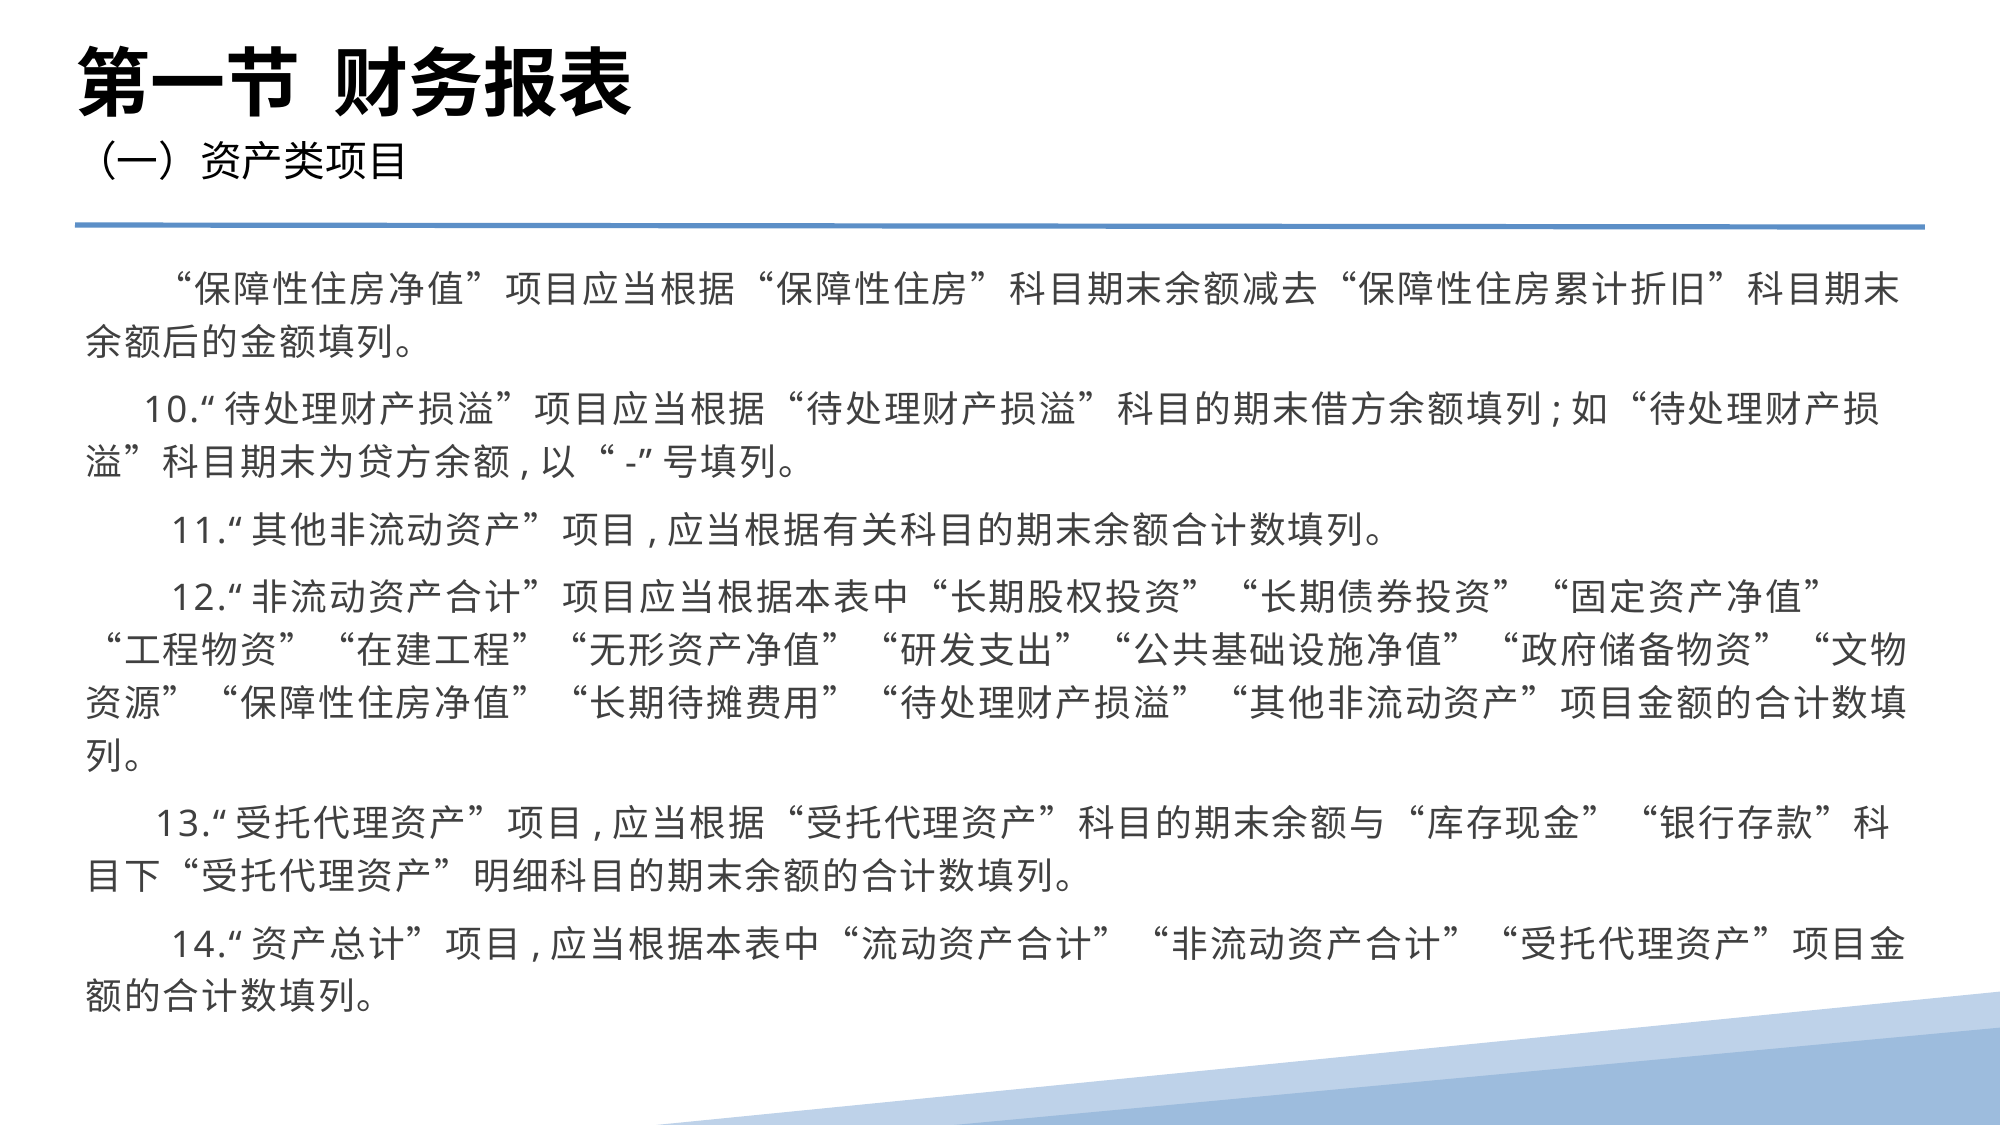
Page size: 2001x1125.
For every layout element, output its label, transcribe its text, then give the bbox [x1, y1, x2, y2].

text_box 第一节 财务报表 [75, 24, 1925, 124]
text_box （一）资产类项目 [75, 124, 1925, 200]
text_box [656, 991, 2000, 1125]
text_box “保障性住房净值”项目应当根据“保障性住房”科目期末余额减去“保障性住房累计折旧”科目期末余额后的金额填列。 10.“待处理财产损溢”项目应当根据“待处理财产损溢”科目的期末借方余额填列;如“待处理财产损溢”科目期末为贷方余额,以“-”号填列。 11.“其他非流动资产”项目,应当根据有关科目的期末余额合计数填列。 12.“非流动资产合计”项目应当根据本表中“长期股权投资”“长期债券投资”“固定资产净值”“工程物资”“在建工程”“无形资产净值”“研发支出”“公共基础设施净值”“政府储备物资”“文物资源”“保障性住房净值”“长期待摊费用”“待处理财产损溢”“其他非流动资产”项目金额的合计数填列。 13.“受托代理资产”项目,应当根据“受托代理资产”科目的期末余额与“库存现金”“银行存款”科目下“受托代理资产”明细科目的期末余额的合计数填列。 14.“资产总计”项目,应当根据本表中“流动资产合计”“非流动资产合计”“受托代理资产”项目金额的合计数填列。 [75, 252, 1925, 1022]
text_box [74, 224, 1925, 228]
